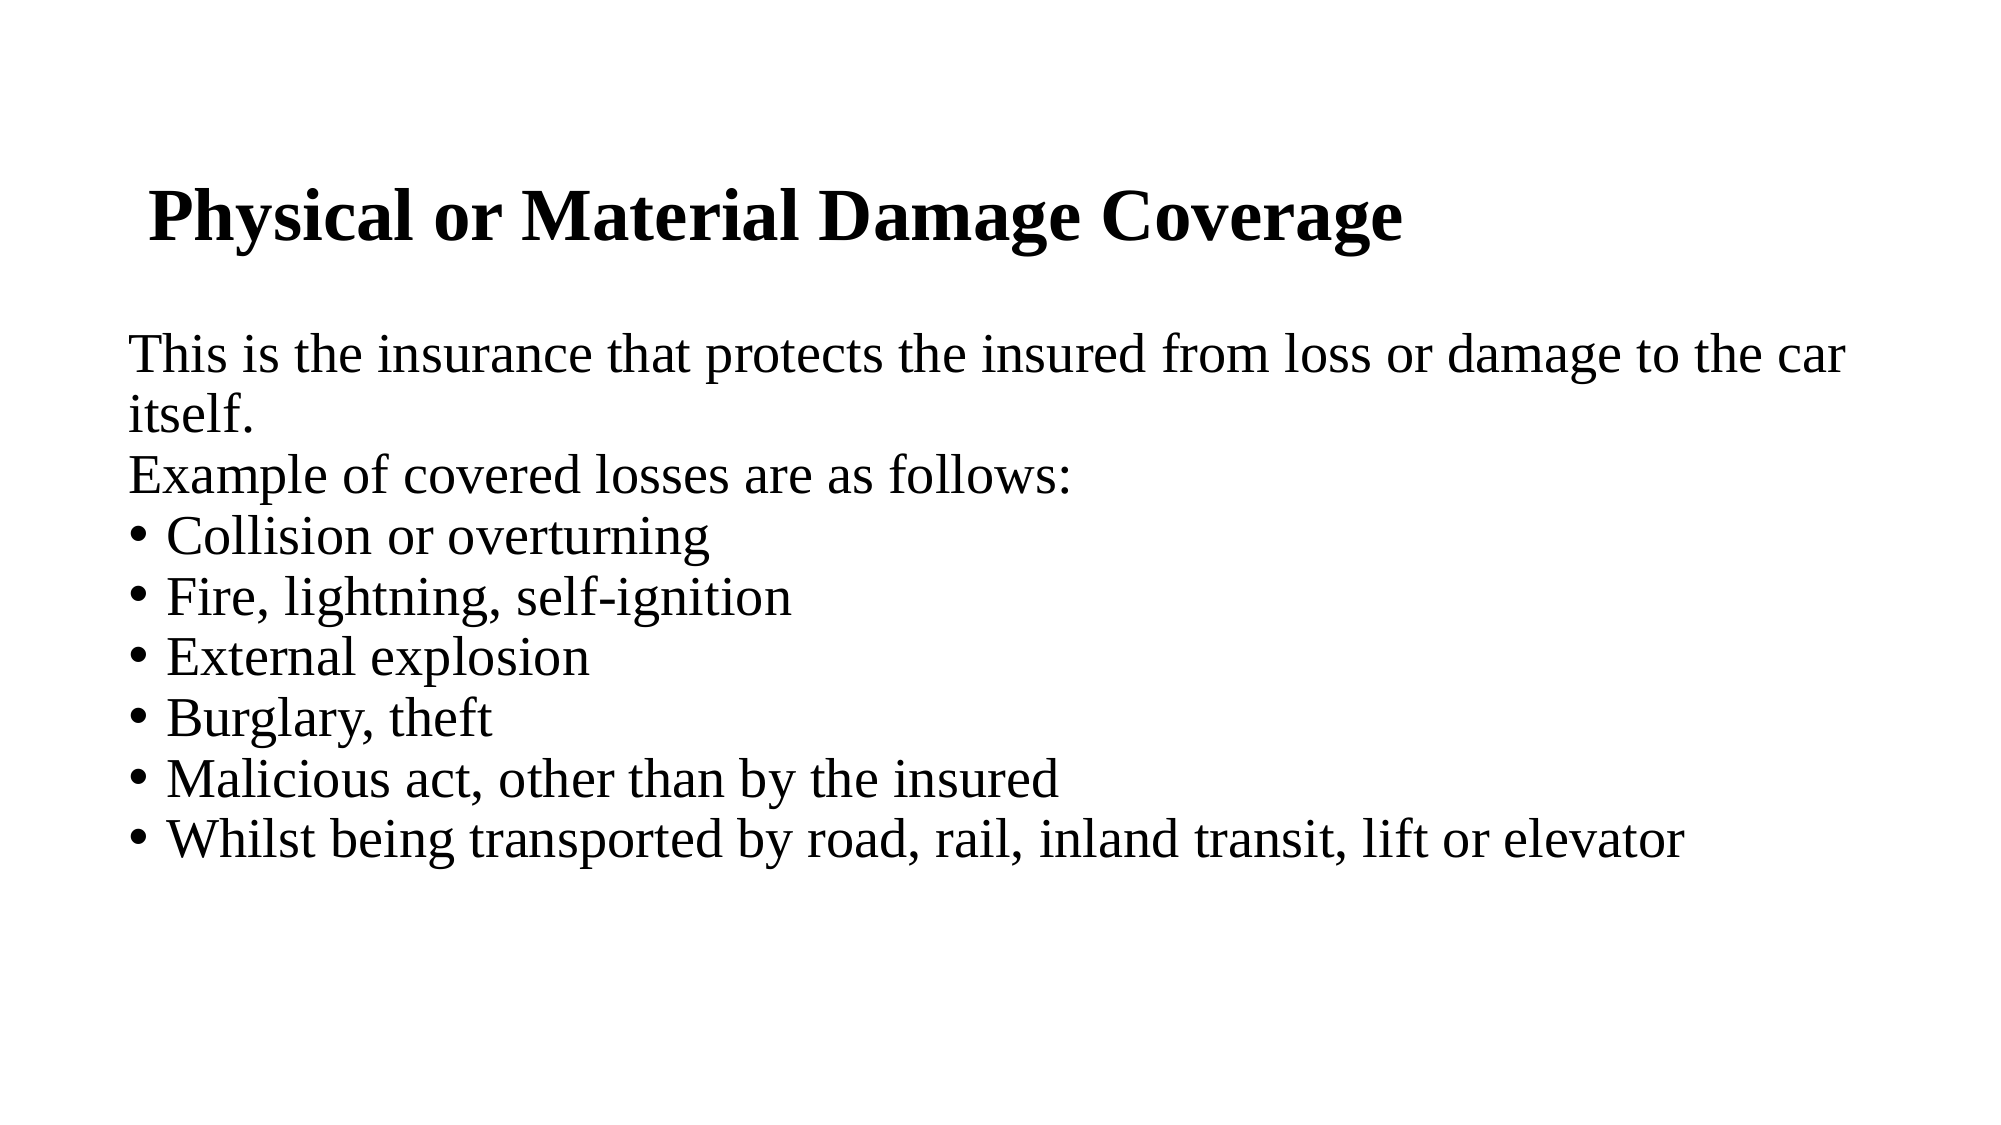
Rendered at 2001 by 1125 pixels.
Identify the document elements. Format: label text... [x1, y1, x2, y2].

list This is the insurance that protects the insured from loss or damage to the car itself. Example of covered losses are as follows: Collision or overturning Fire, lightning, self-ignition External explosion Burglary, theft Malicious act, other than by the insured Whilst being transported by road, rail, inland transit, lift or elevator [113, 316, 1904, 1037]
title Physical or Material Damage Coverage [133, 146, 1934, 287]
